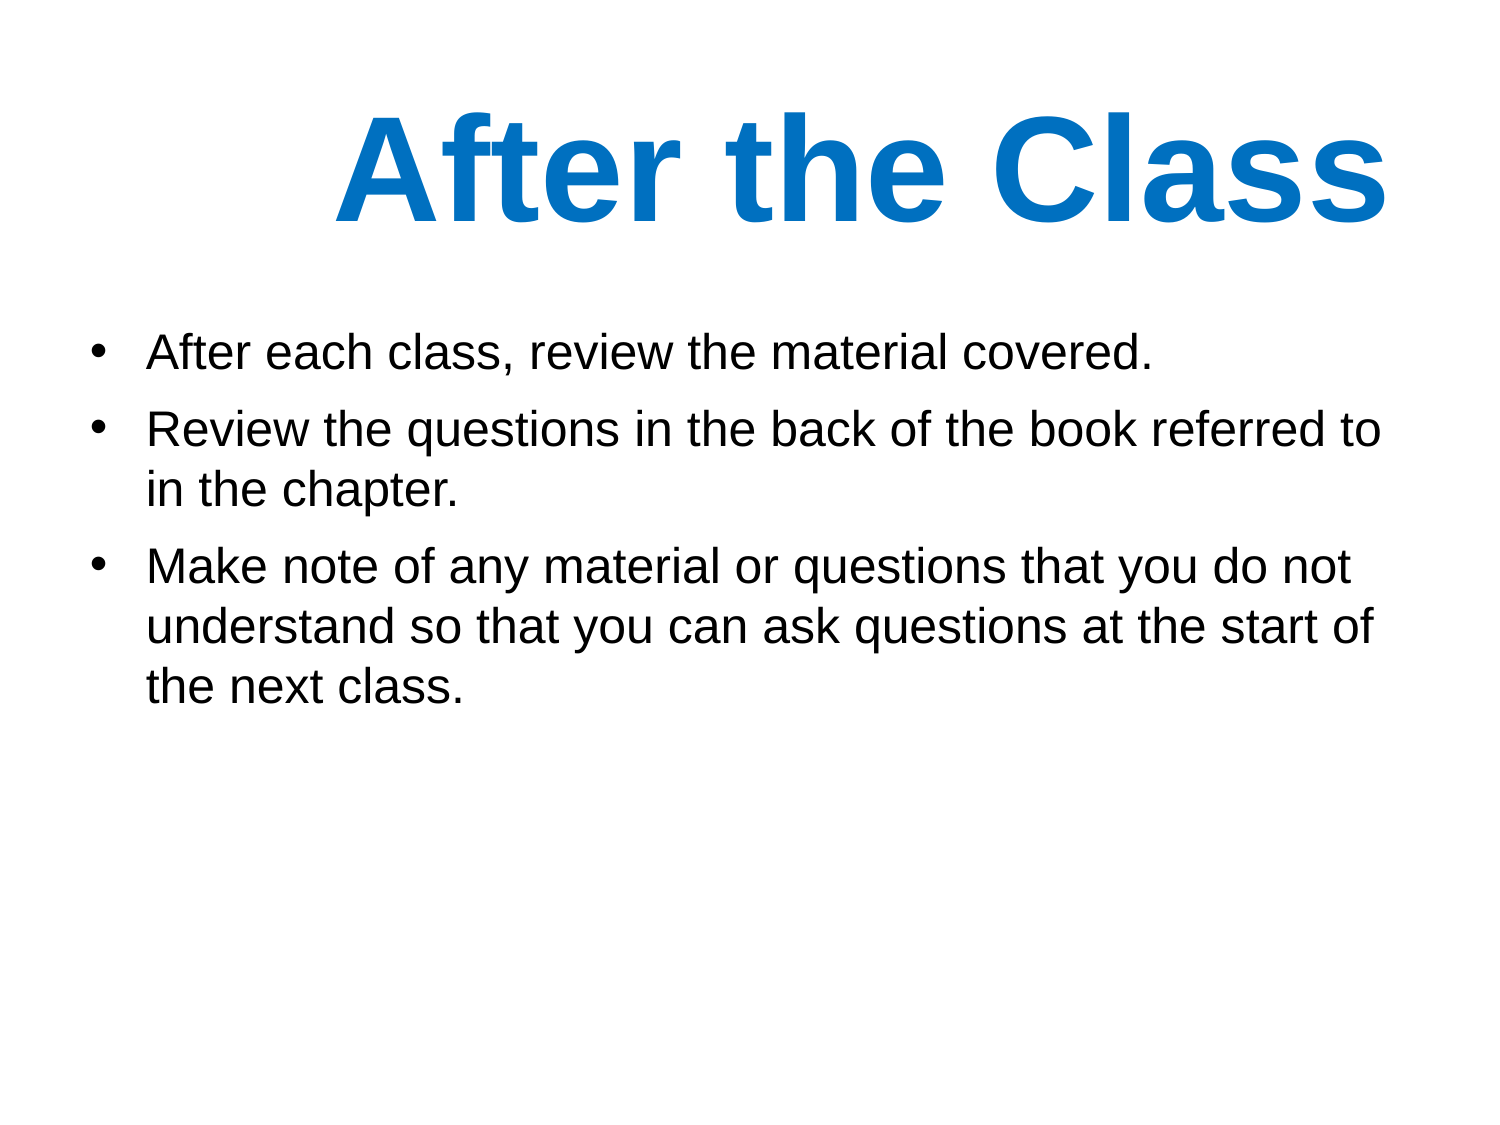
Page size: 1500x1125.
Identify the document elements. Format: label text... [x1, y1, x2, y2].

text_box After each class, review the material covered. Review the questions in the back of the book referred to in the chapter. Make note of any material or questions that you do not understand so that you can ask questions at the start of the next class. [75, 312, 1450, 1055]
text_box After the Class [299, 29, 1425, 293]
